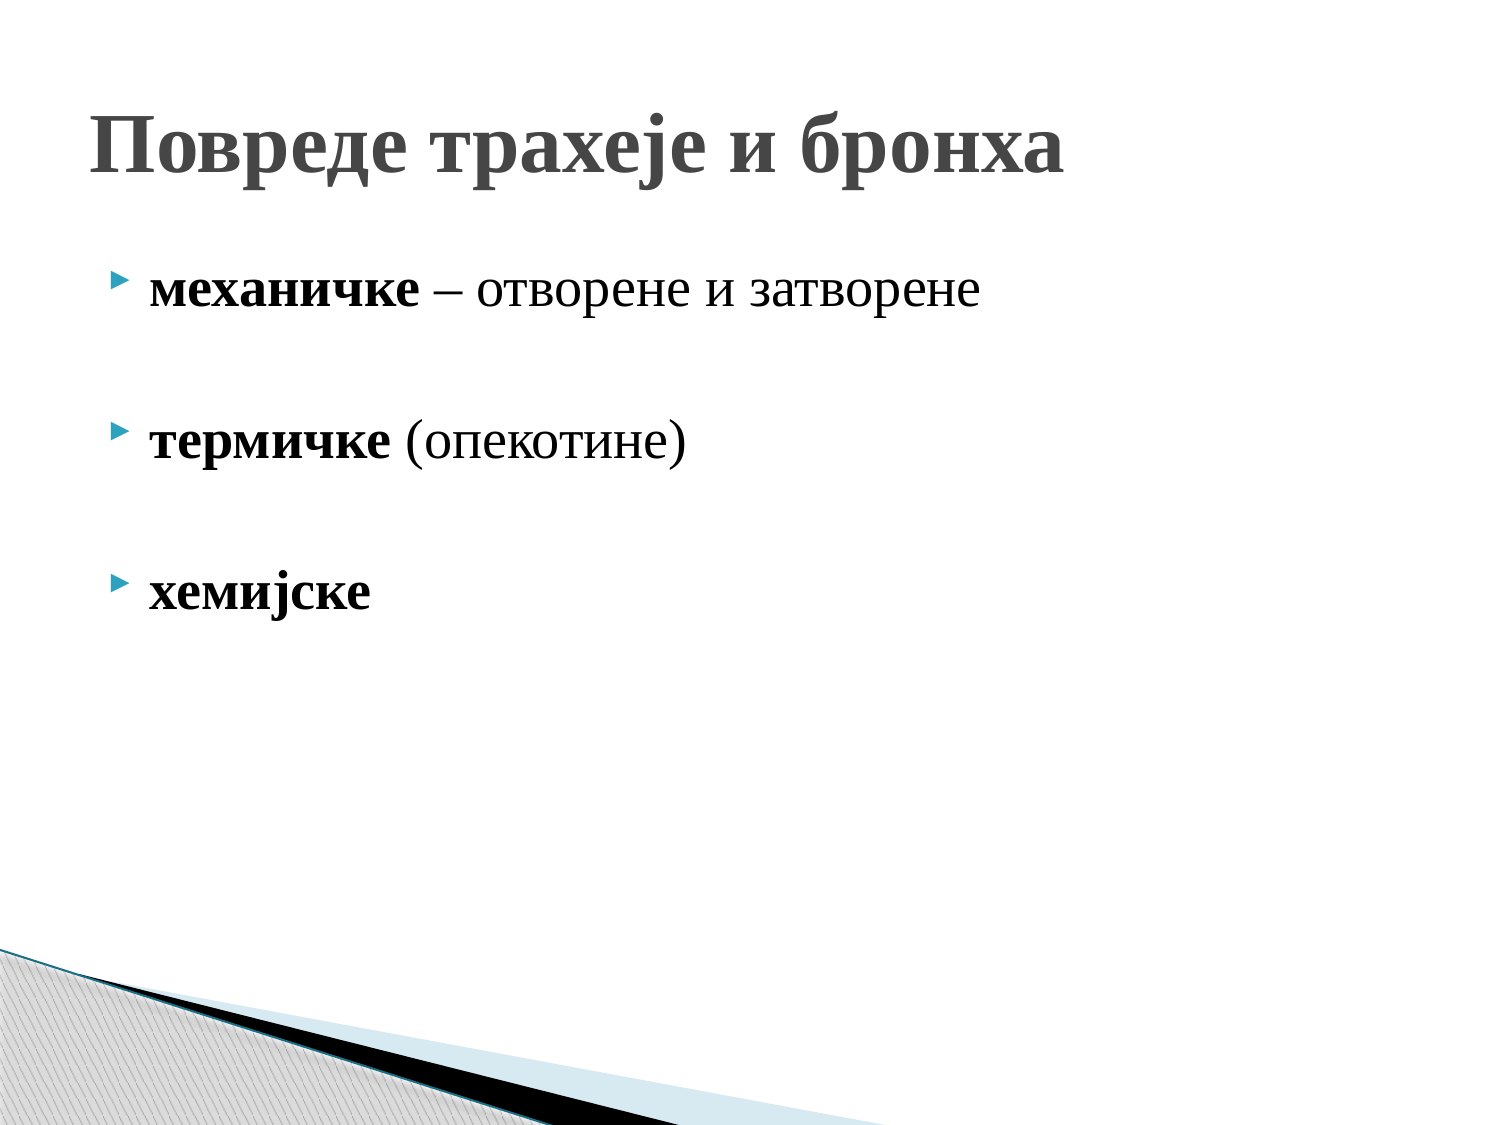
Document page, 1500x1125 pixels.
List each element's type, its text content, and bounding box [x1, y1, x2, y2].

list механичке – отворене и затворене термичке (опекотине) хемијске [75, 243, 1425, 986]
title Повреде трахеје и бронха [75, 45, 1425, 233]
